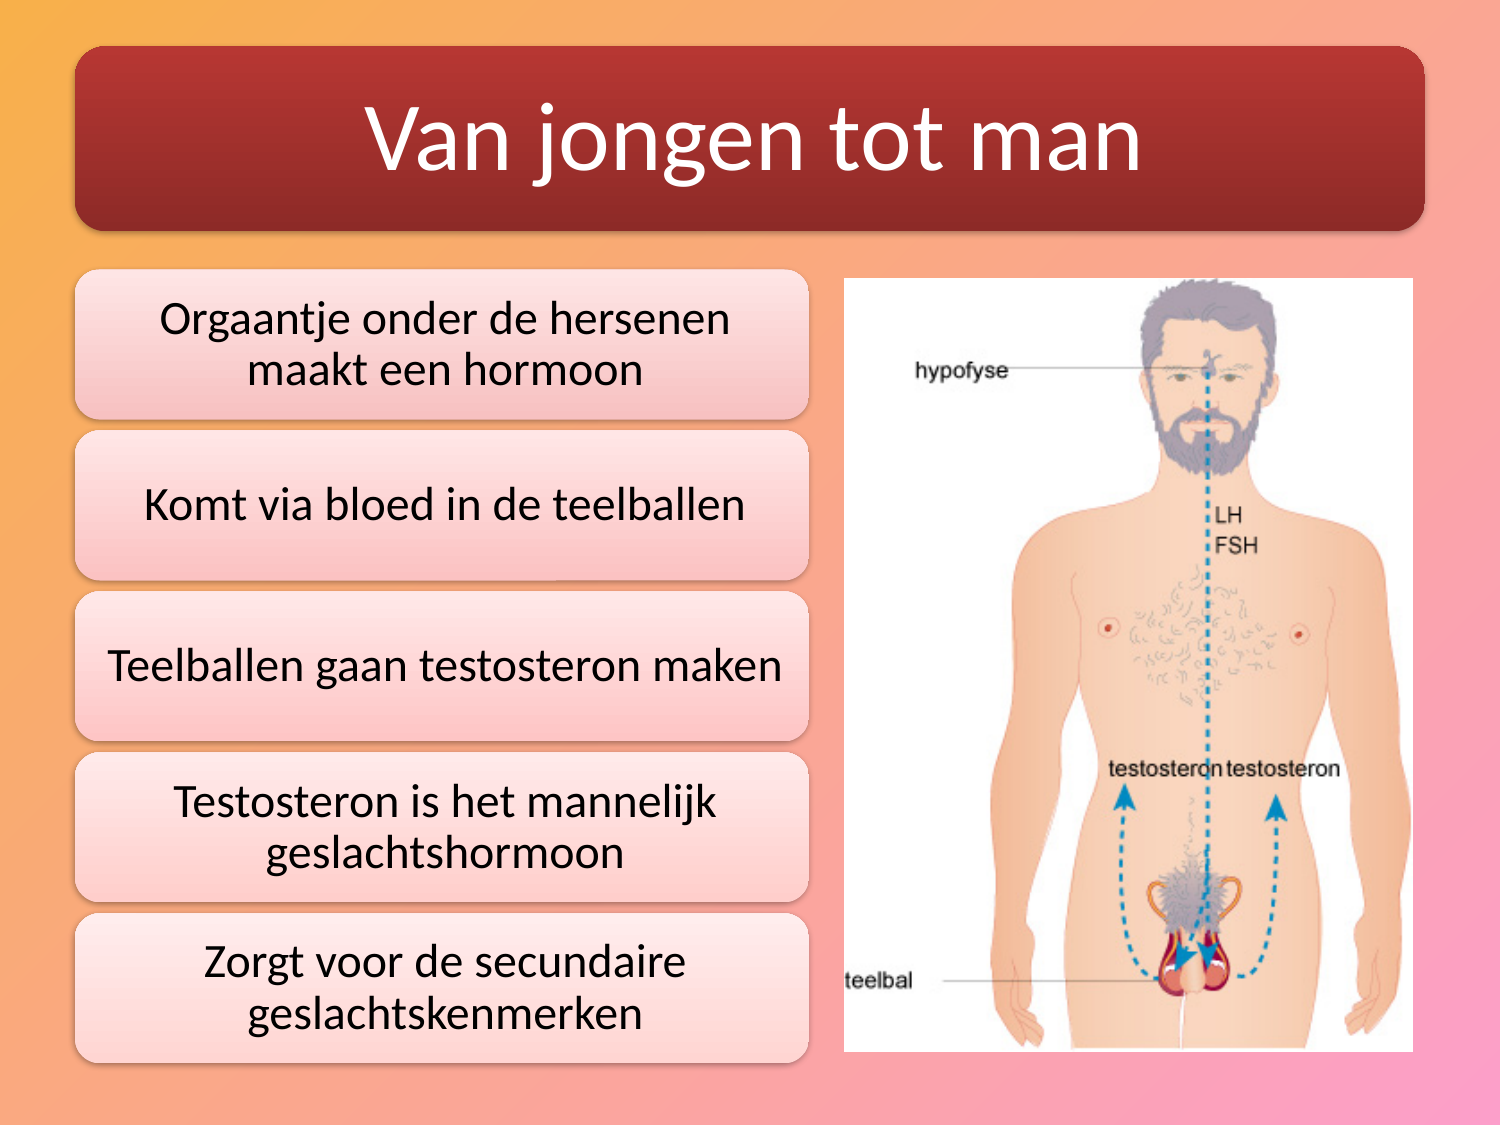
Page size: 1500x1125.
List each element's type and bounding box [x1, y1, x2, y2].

list [74, 262, 810, 1071]
picture [844, 278, 1413, 1053]
text_box [74, 44, 1426, 233]
